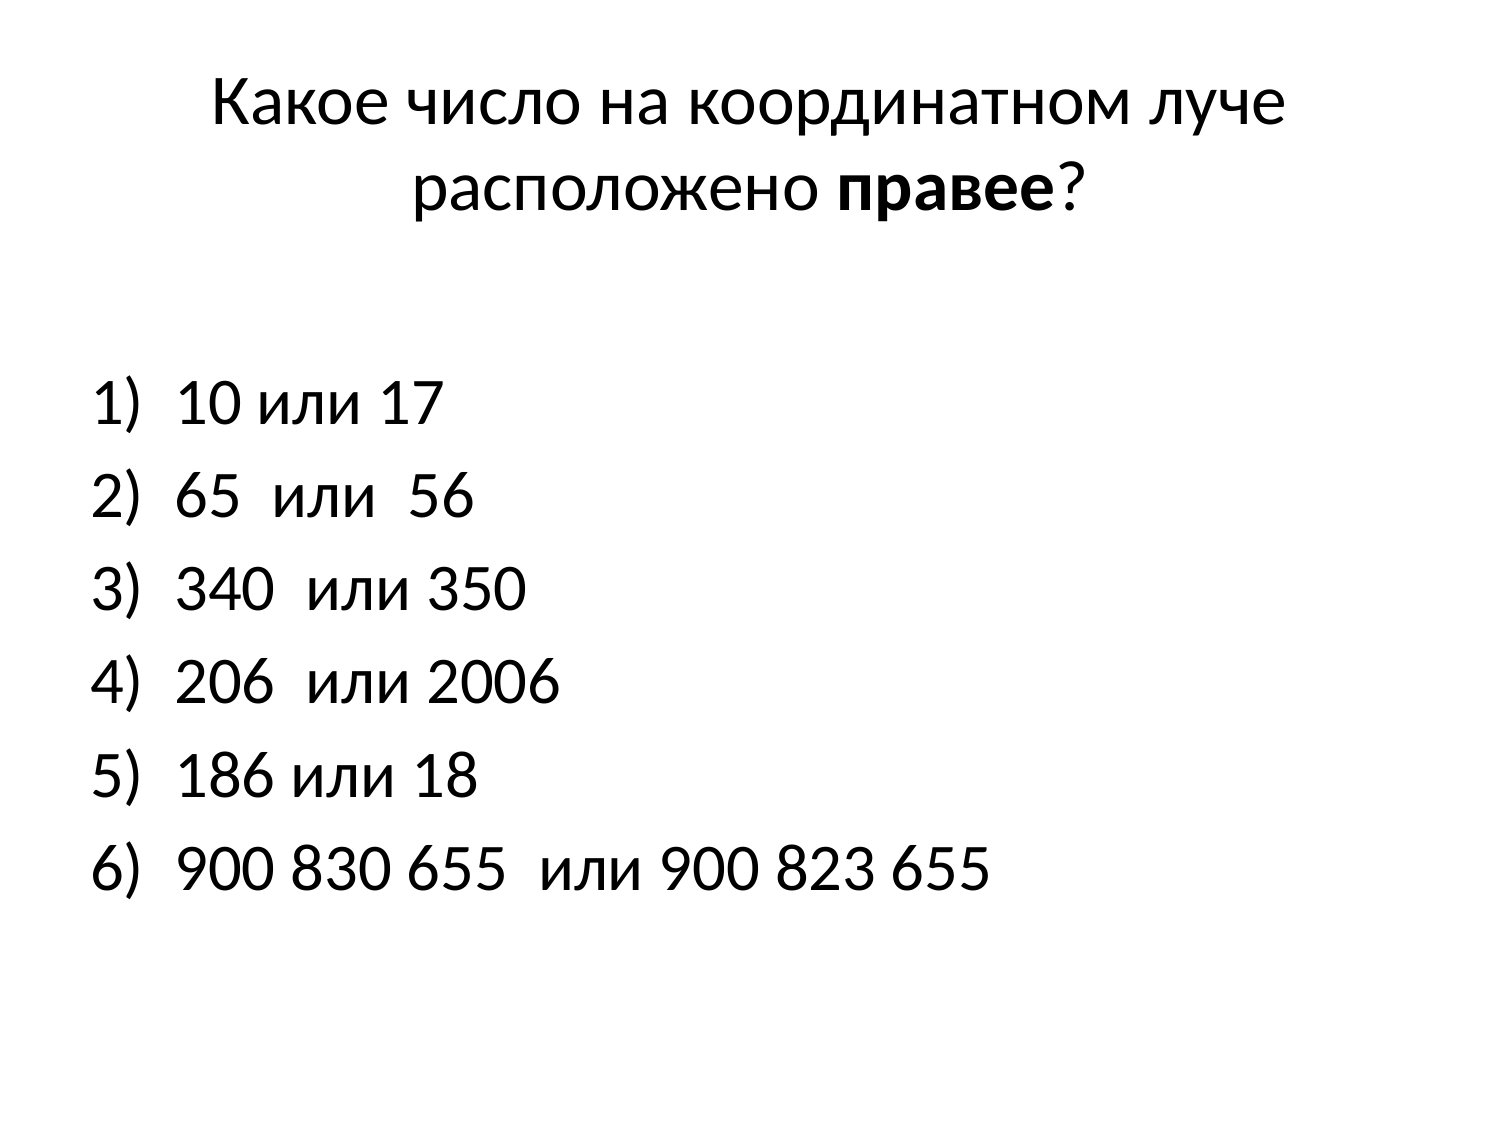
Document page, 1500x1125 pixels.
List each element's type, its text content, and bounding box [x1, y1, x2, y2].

list 10 или 17 65 или 56 340 или 350 206 или 2006 186 или 18 900 830 655 или 900 823 655 [75, 349, 1425, 1005]
title Какое число на координатном луче расположено правее? [75, 45, 1425, 233]
